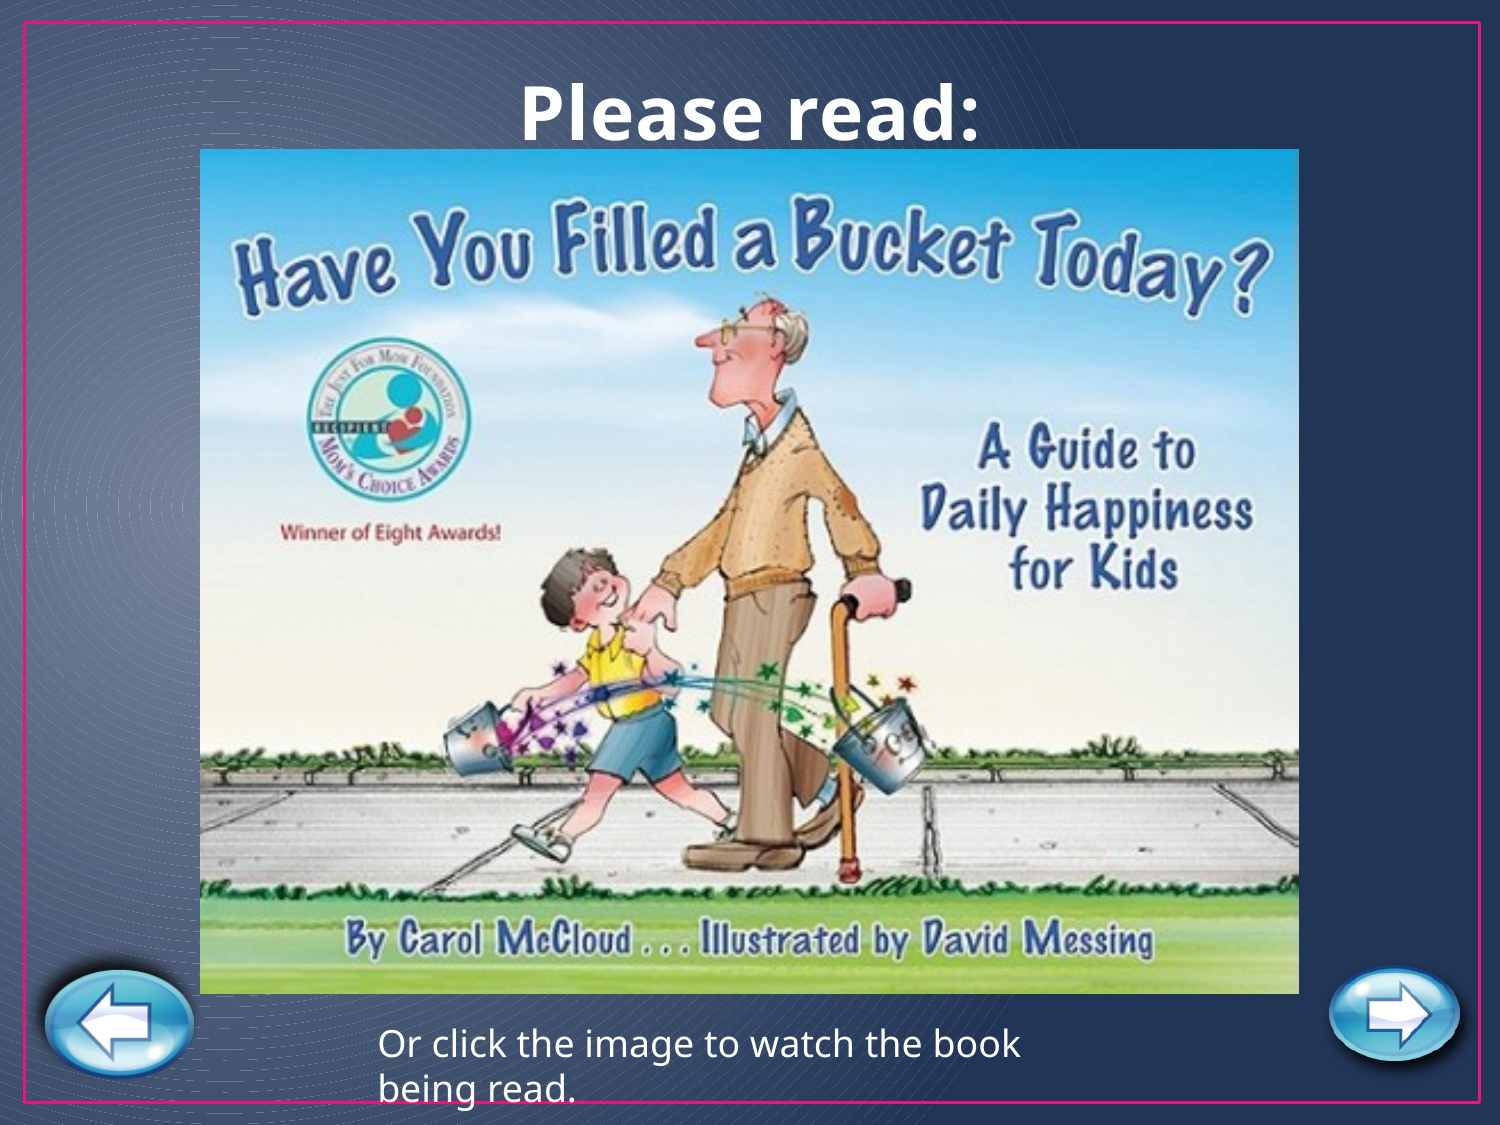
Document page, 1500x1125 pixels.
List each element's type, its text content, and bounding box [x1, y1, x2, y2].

picture [1312, 930, 1477, 1095]
text_box Or click the image to watch the book being read. [362, 1012, 1138, 1118]
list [199, 149, 1299, 994]
picture [24, 930, 213, 1119]
title Please read: [75, 45, 1425, 163]
